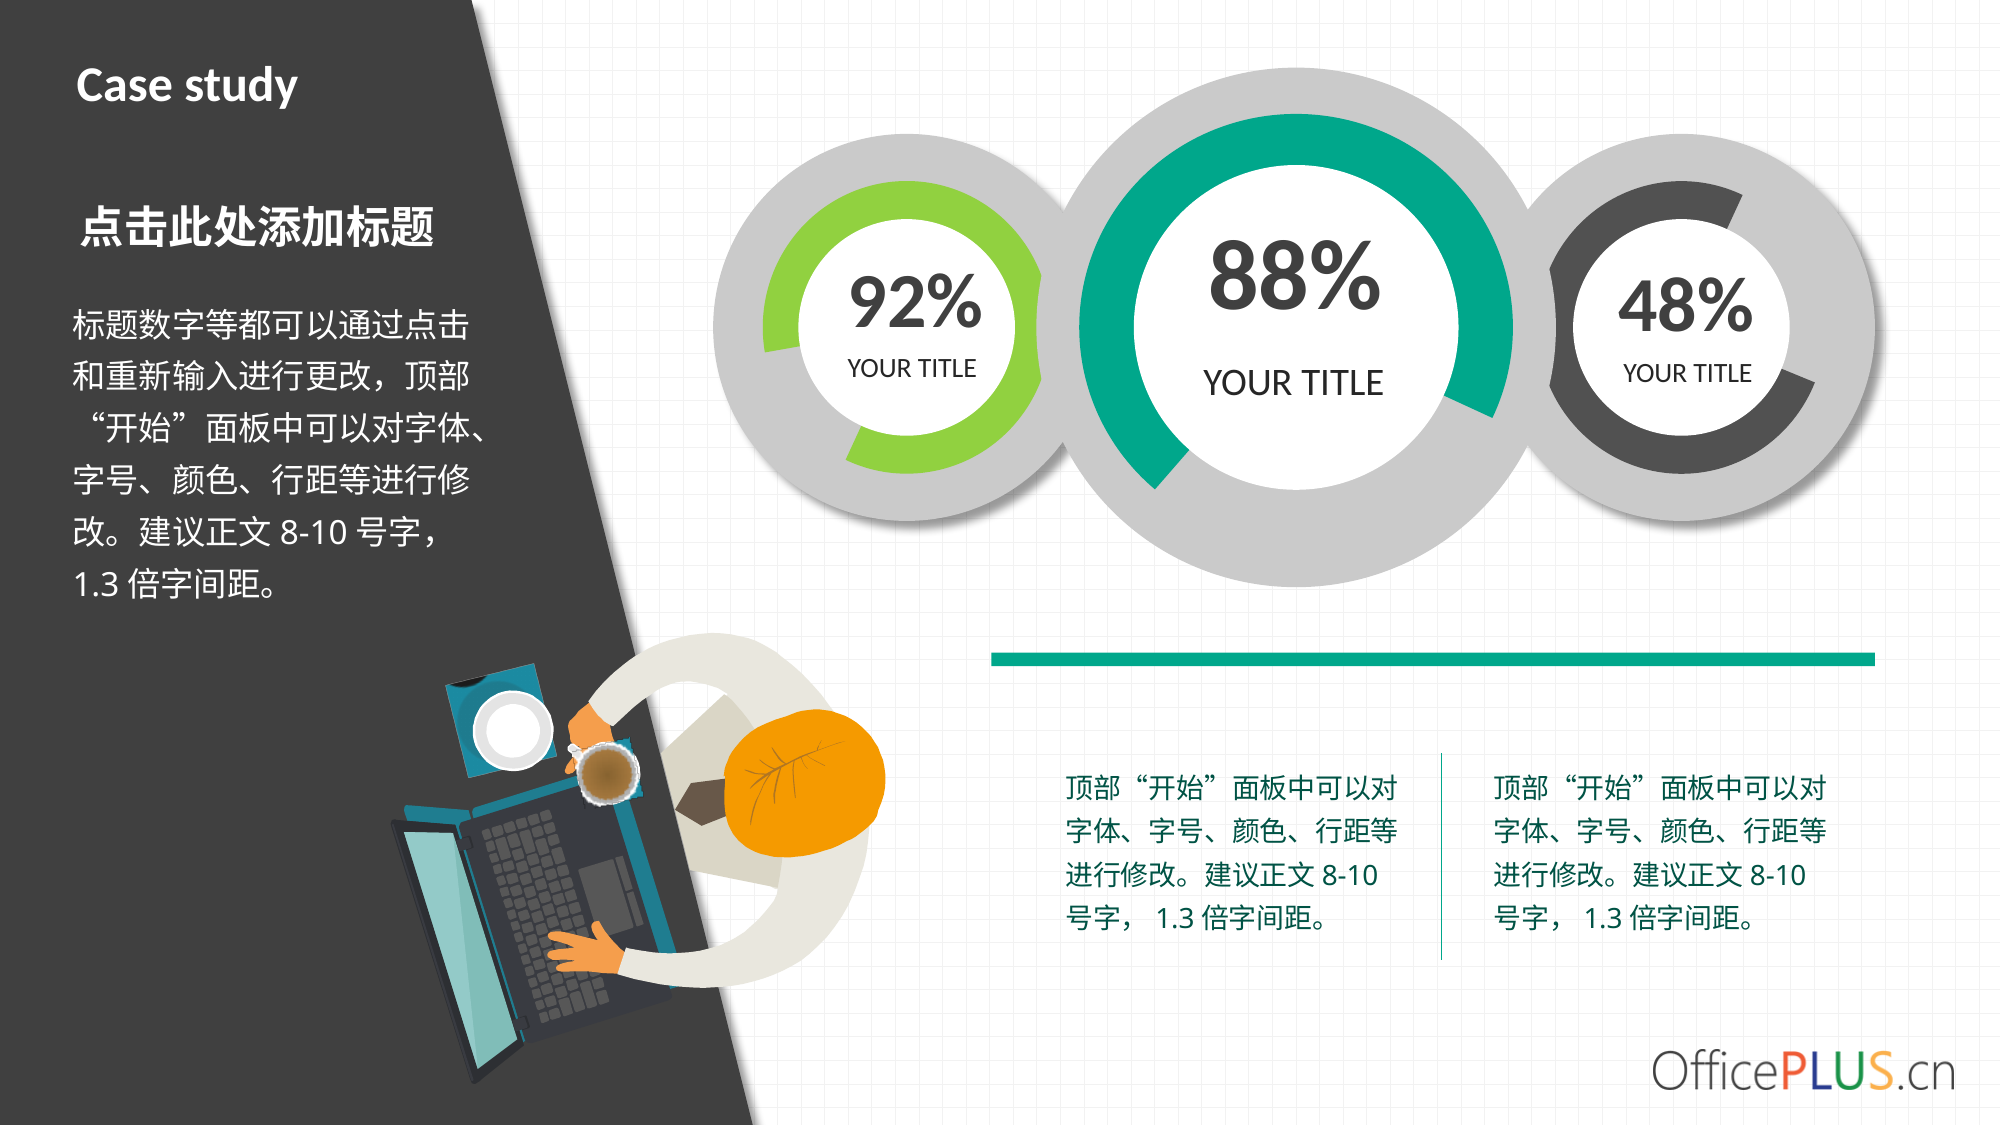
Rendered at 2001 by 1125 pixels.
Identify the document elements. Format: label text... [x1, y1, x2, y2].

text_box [451, 591, 846, 1085]
text_box [990, 652, 1876, 667]
text_box 标题数字等都可以通过点击和重新输入进行更改，顶部“开始”面板中可以对字体、字号、颜色、行距等进行修改。建议正文8-10号字，1.3倍字间距。 [57, 284, 493, 611]
picture [446, 685, 451, 703]
list Case study [61, 41, 861, 130]
text_box 点击此处添加标题 [64, 176, 451, 261]
text_box 顶部“开始”面板中可以对字体、字号、颜色、行距等进行修改。建议正文8-10号字，1.3倍字间距。 [1478, 753, 1845, 942]
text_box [713, 67, 1875, 588]
text_box 顶部“开始”面板中可以对字体、字号、颜色、行距等进行修改。建议正文8-10号字，1.3倍字间距。 [1050, 753, 1417, 942]
picture [1653, 1049, 1954, 1090]
